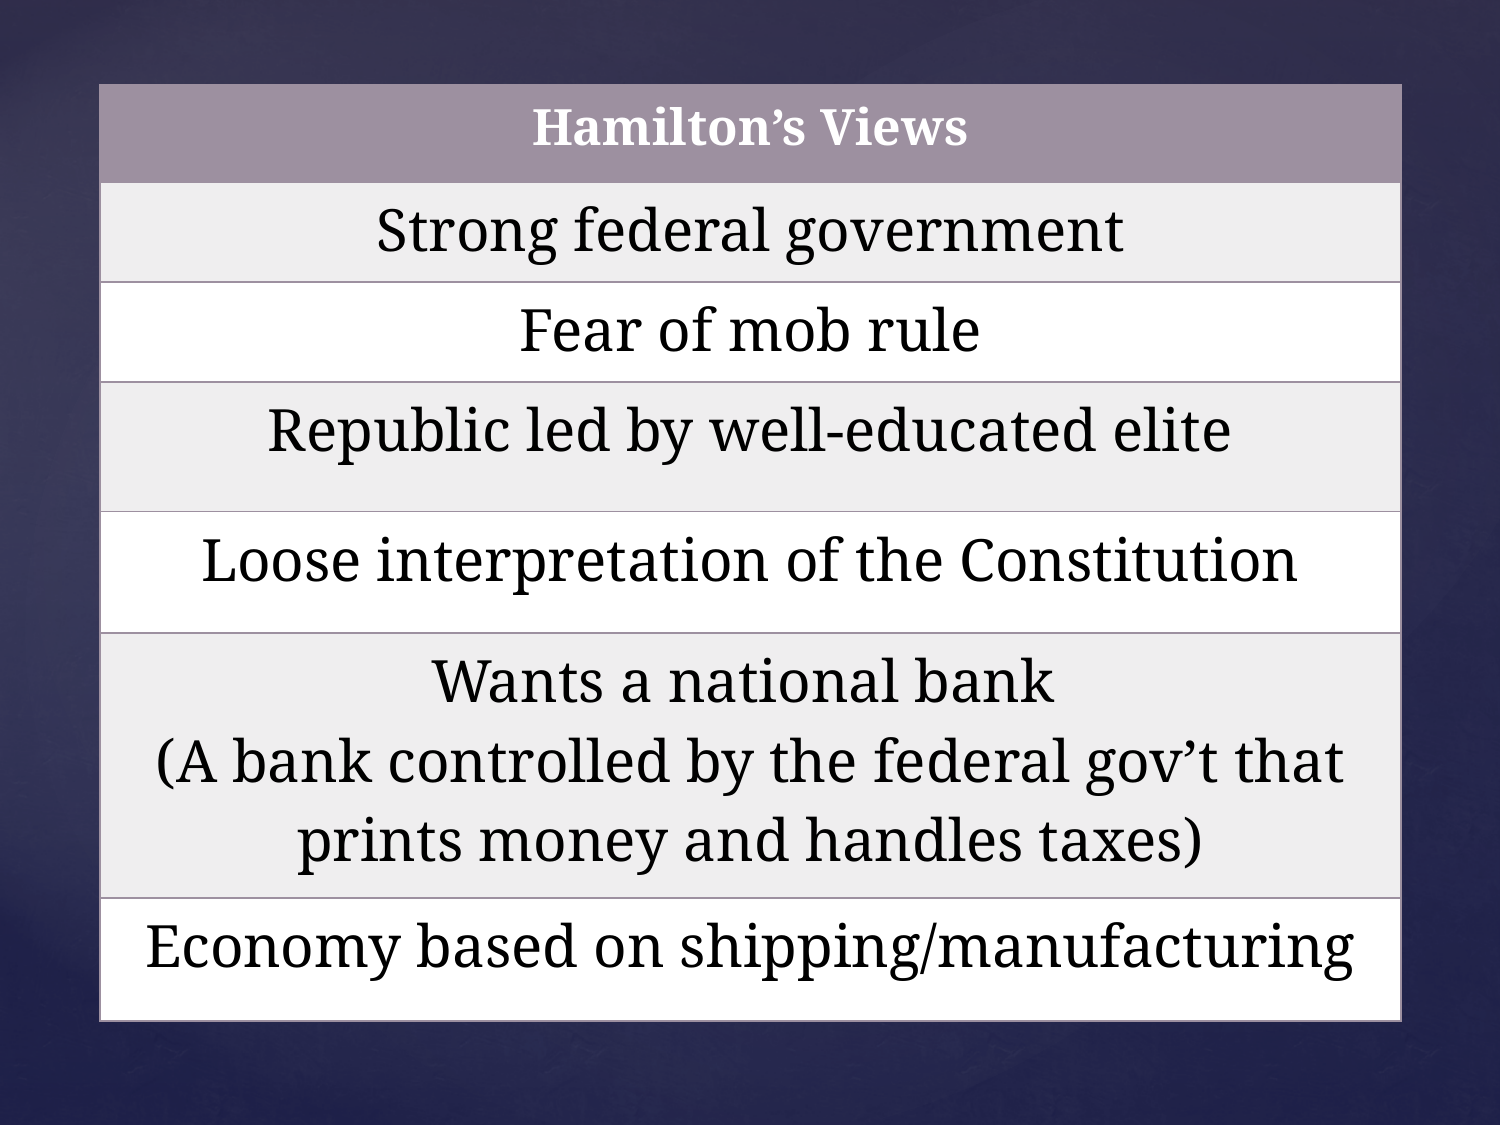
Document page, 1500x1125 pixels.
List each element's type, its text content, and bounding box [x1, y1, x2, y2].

table_cell Fear of mob rule [101, 283, 1400, 381]
table_cell Loose interpretation of the Constitution [101, 512, 1400, 632]
table_cell Economy based on shipping/manufacturing [101, 899, 1400, 1020]
table_header Hamilton’s Views [101, 86, 1400, 181]
table_cell Strong federal government [101, 183, 1400, 281]
table_cell Republic led by well-educated elite [101, 383, 1400, 511]
table_cell Wants a national bank (A bank controlled by the federal gov’t that prints money and handles taxes) [101, 634, 1400, 897]
